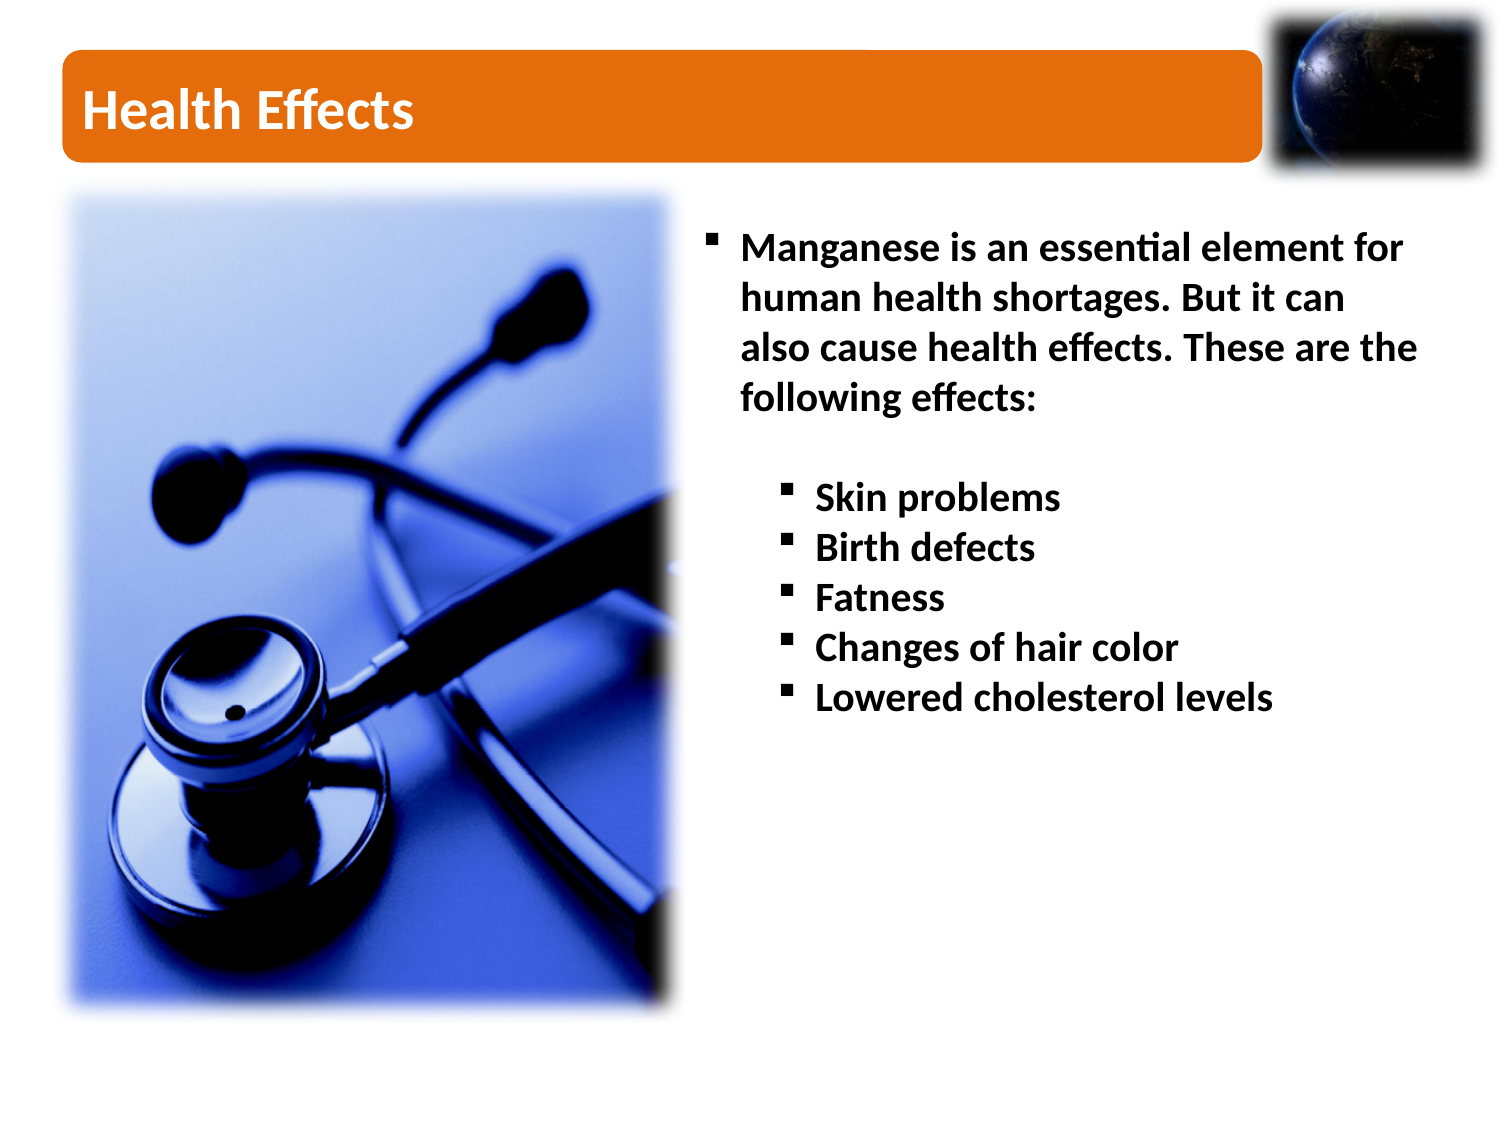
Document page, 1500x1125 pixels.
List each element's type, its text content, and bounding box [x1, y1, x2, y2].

picture [1251, 0, 1500, 188]
picture [49, 174, 688, 1026]
text_box Health Effects [60, 47, 1246, 165]
text_box Manganese is an essential element for human health shortages. But it can also cause health effects. These are the following effects: Skin problems Birth defects Fatness Changes of hair color Lowered cholesterol levels [691, 212, 1438, 788]
